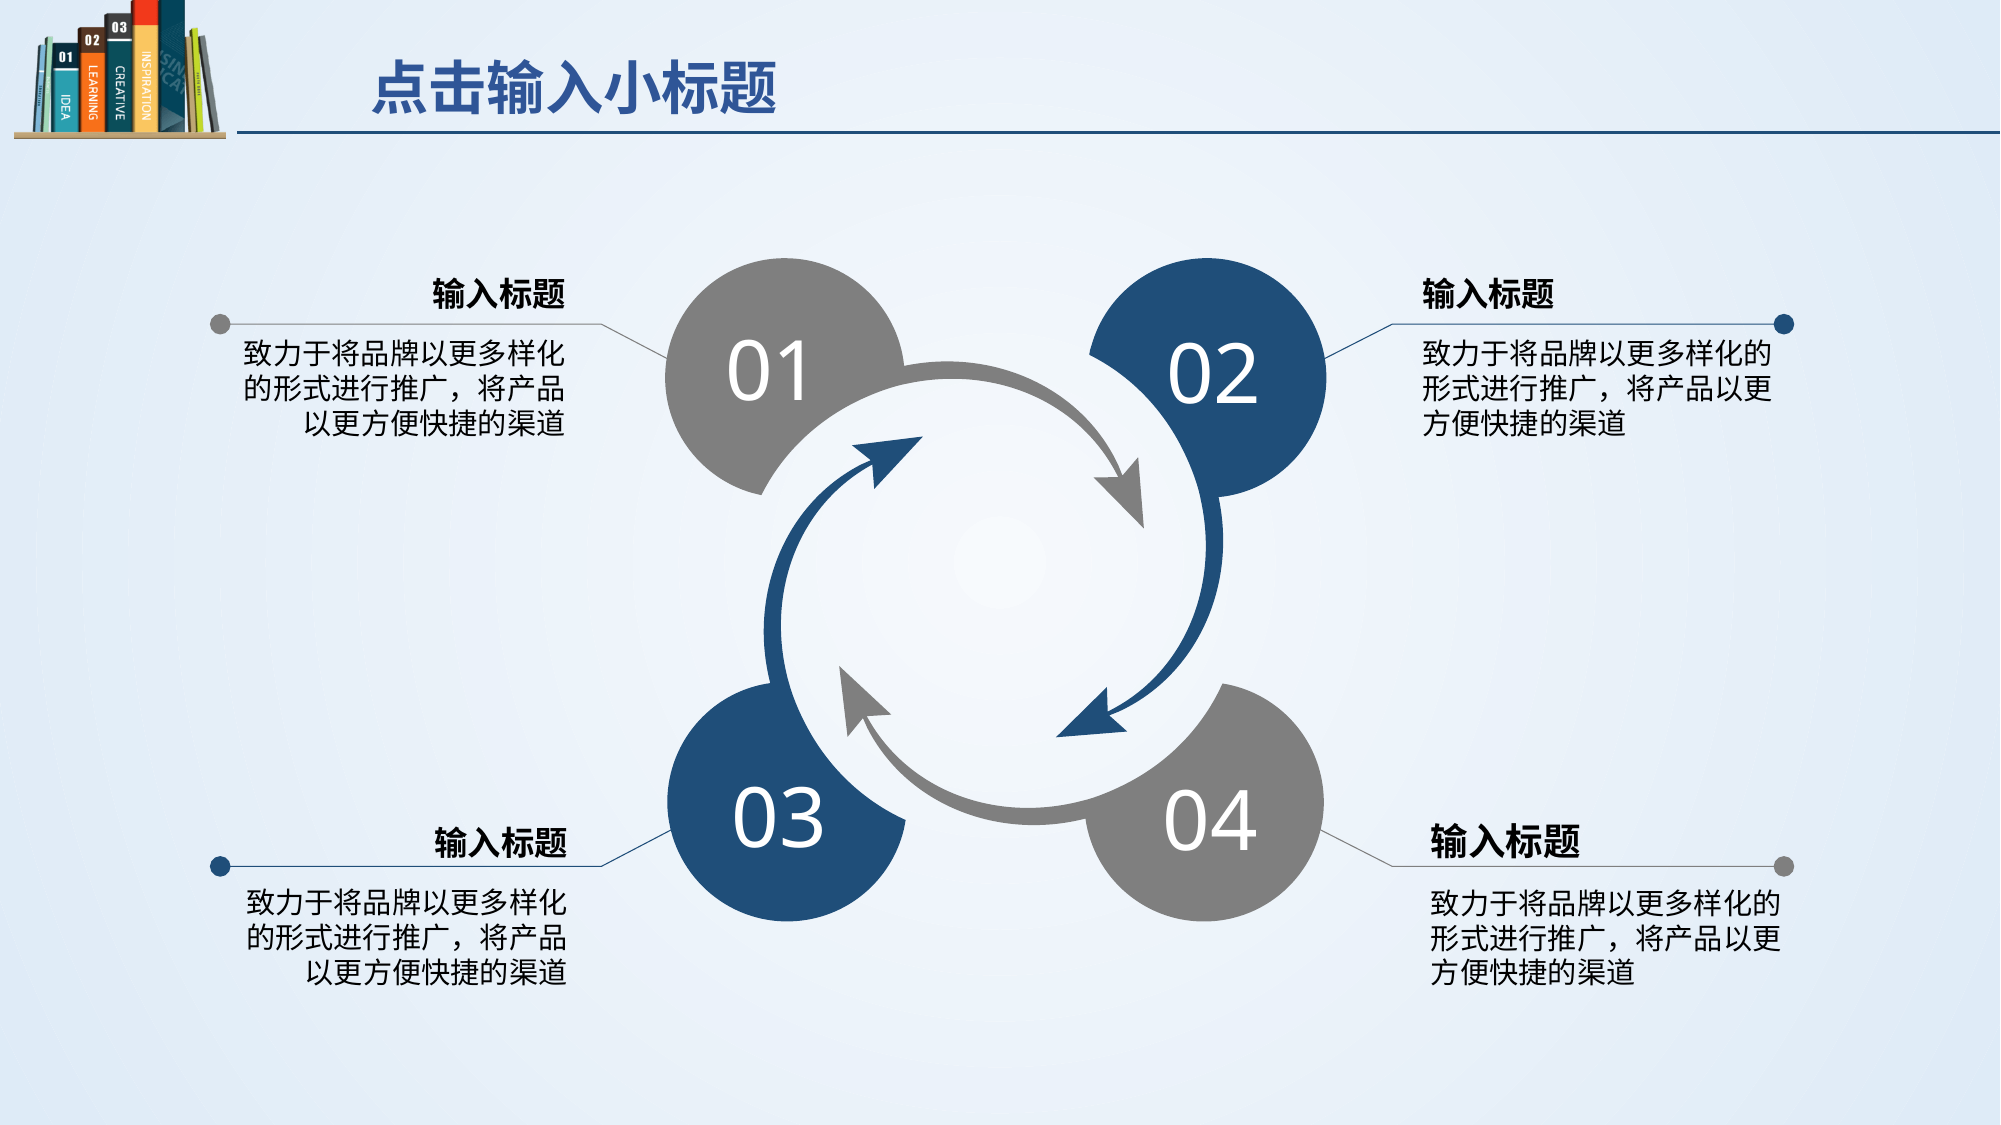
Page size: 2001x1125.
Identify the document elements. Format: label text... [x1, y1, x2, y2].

text_box 输入标题 致力于将品牌以更多样化的形式进行推广，将产品以更方便快捷的渠道 [212, 266, 586, 448]
picture [14, 0, 226, 139]
text_box [1293, 323, 1402, 376]
text_box [1293, 815, 1410, 868]
text_box 02 [1055, 258, 1327, 738]
text_box 输入标题 致力于将品牌以更多样化的形式进行推广，将产品以更方便快捷的渠道 [214, 814, 588, 997]
text_box 04 [839, 665, 1324, 922]
text_box 01 [665, 258, 1144, 529]
text_box [209, 858, 214, 875]
text_box 输入标题 致力于将品牌以更多样化的形式进行推广，将产品以更方便快捷的渠道 [1410, 810, 1824, 998]
text_box 点击输入小标题 [355, 43, 812, 129]
text_box 03 [667, 436, 923, 922]
text_box 输入标题 致力于将品牌以更多样化的形式进行推广，将产品以更方便快捷的渠道 [1402, 266, 1816, 448]
picture [169, 59, 175, 67]
text_box [586, 323, 698, 376]
text_box [588, 815, 698, 868]
